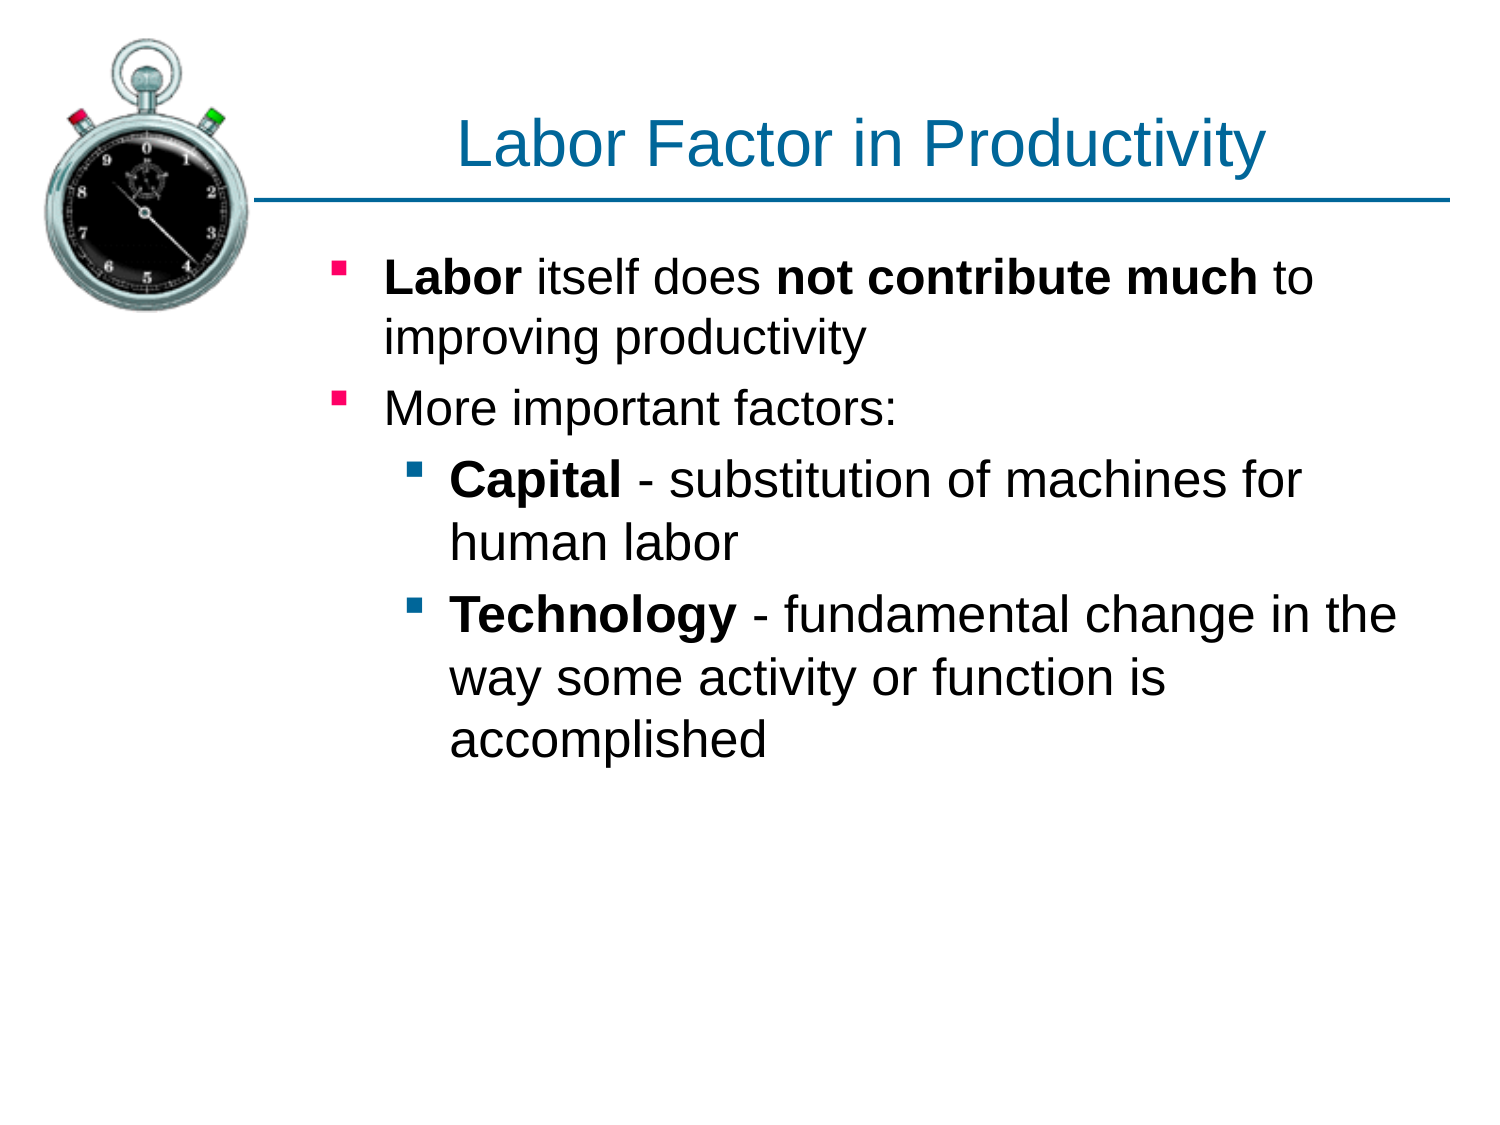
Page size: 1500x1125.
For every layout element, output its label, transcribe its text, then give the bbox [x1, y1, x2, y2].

list Labor itself does not contribute much to improving productivity More important factors: Capital - substitution of machines for human labor Technology - fundamental change in the way some activity or function is accomplished [312, 237, 1450, 975]
title Labor Factor in Productivity [275, 37, 1450, 188]
picture [37, 37, 254, 313]
